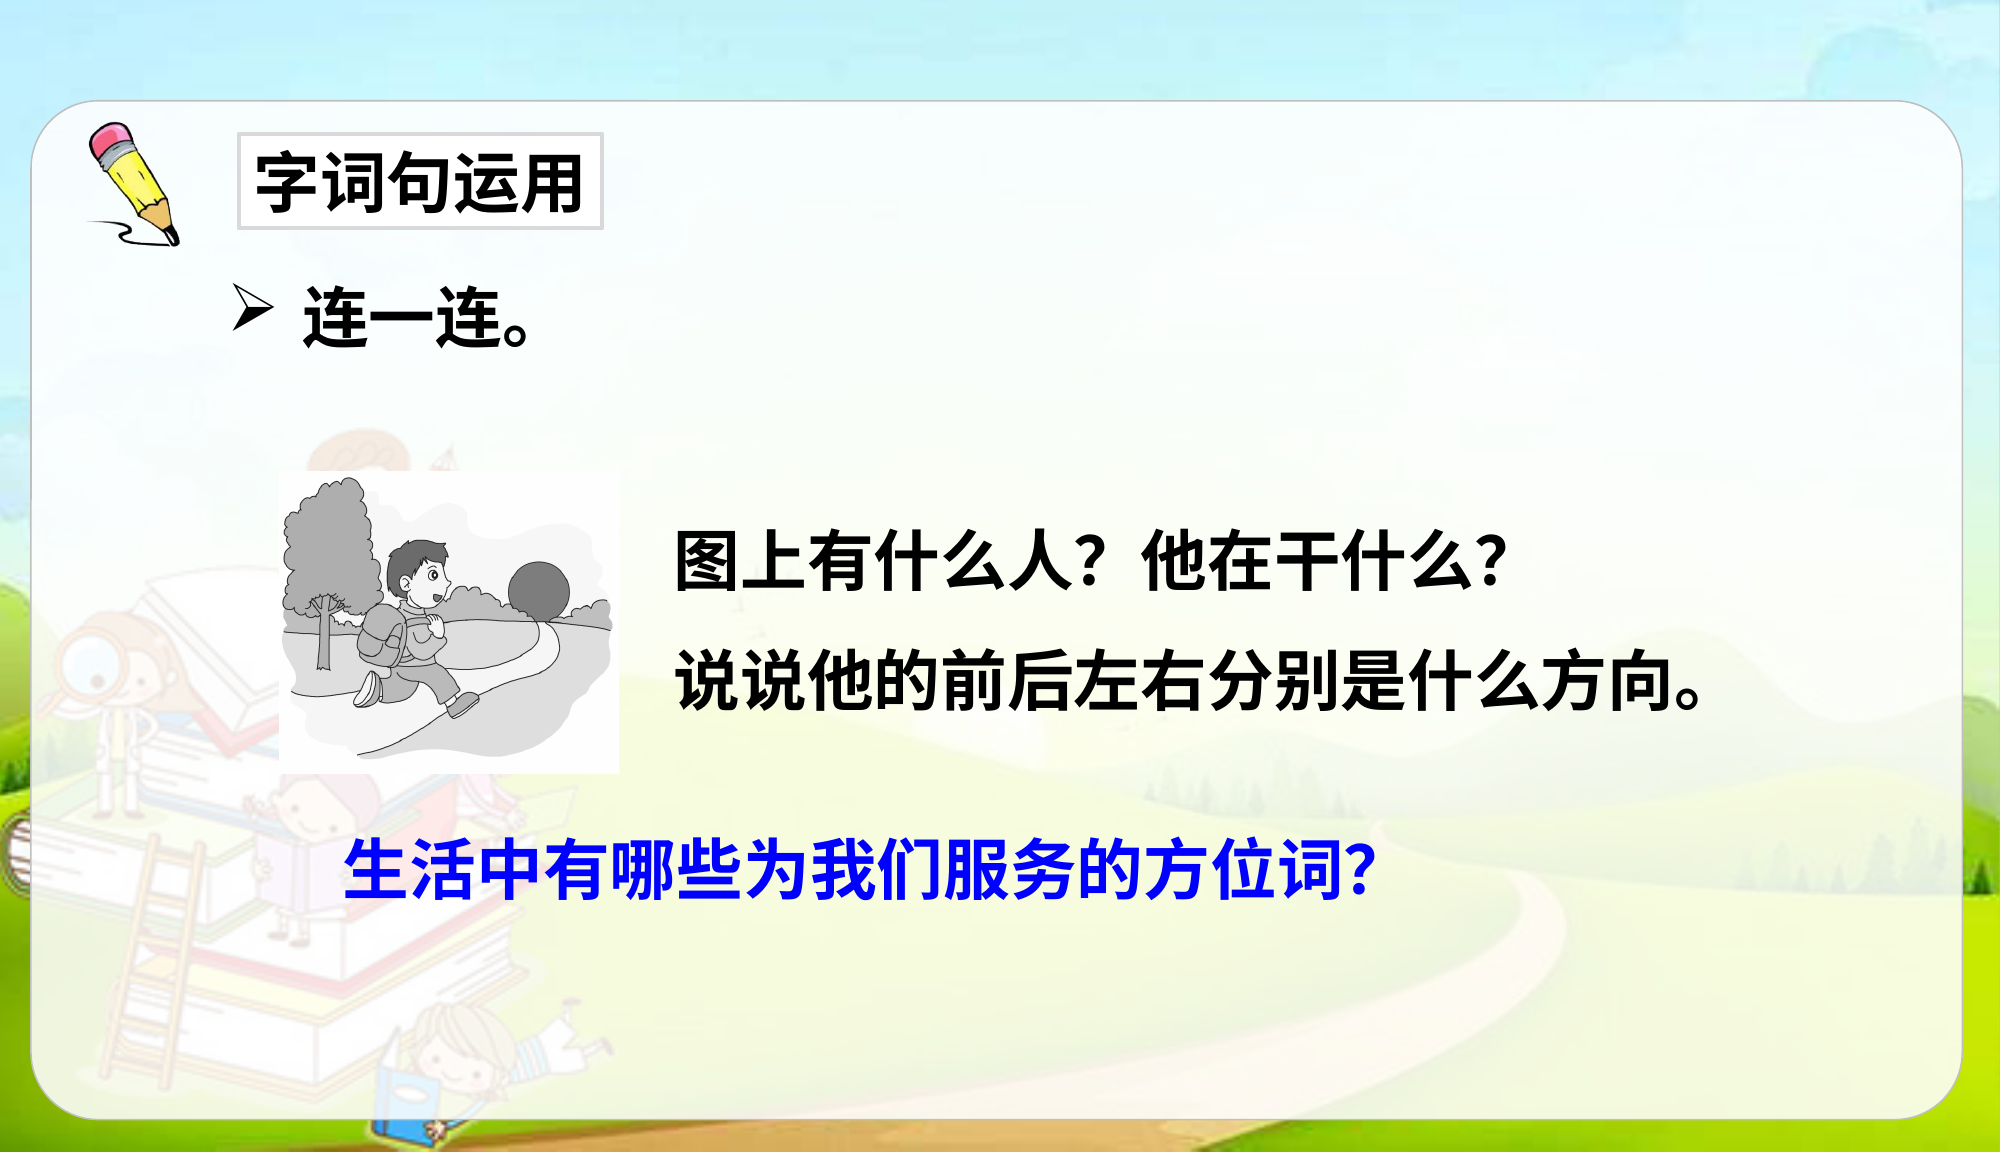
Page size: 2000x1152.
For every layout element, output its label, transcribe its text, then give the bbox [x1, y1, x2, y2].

text_box 连一连。 [212, 268, 584, 364]
text_box 生活中有哪些为我们服务的方位词？ [328, 820, 1426, 916]
text_box 图上有什么人？他在干什么？ 说说他的前后左右分别是什么方向。 [658, 470, 1771, 726]
picture [0, 0, 2000, 1152]
text_box 字词句运用 [237, 132, 604, 230]
